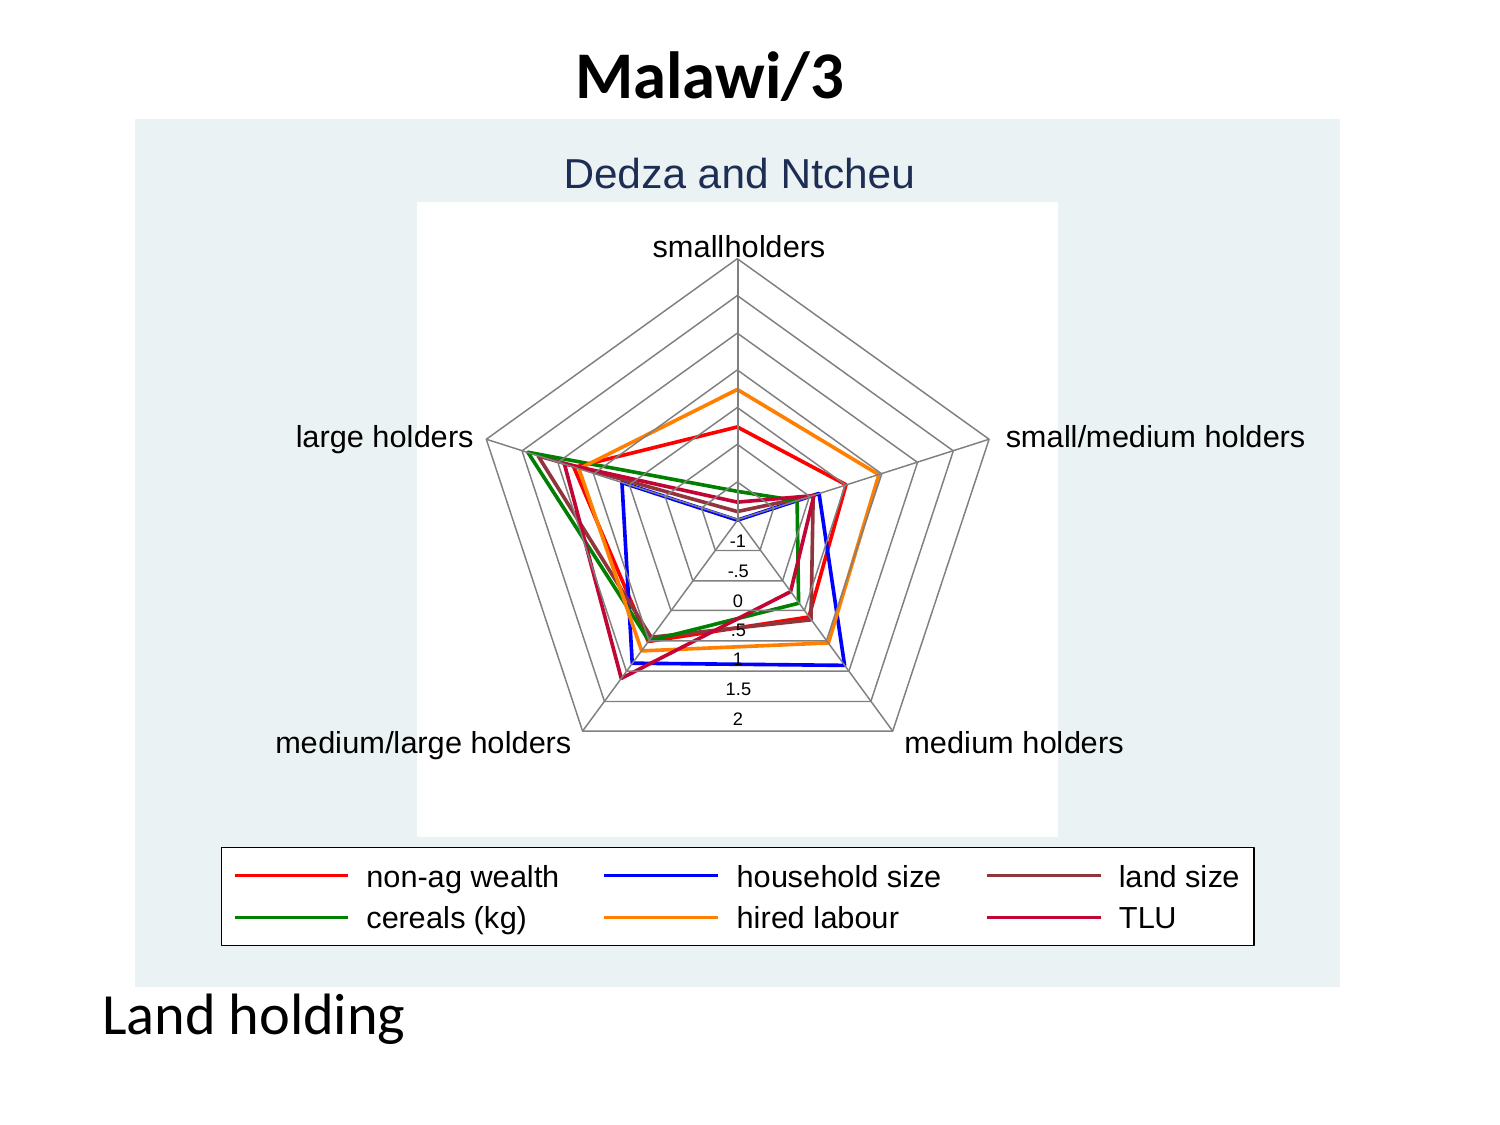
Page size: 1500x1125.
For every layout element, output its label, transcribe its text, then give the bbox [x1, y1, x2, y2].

picture [124, 108, 1351, 997]
text_box Land holding [87, 968, 1408, 1054]
text_box Malawi/3 [7, 24, 1408, 138]
